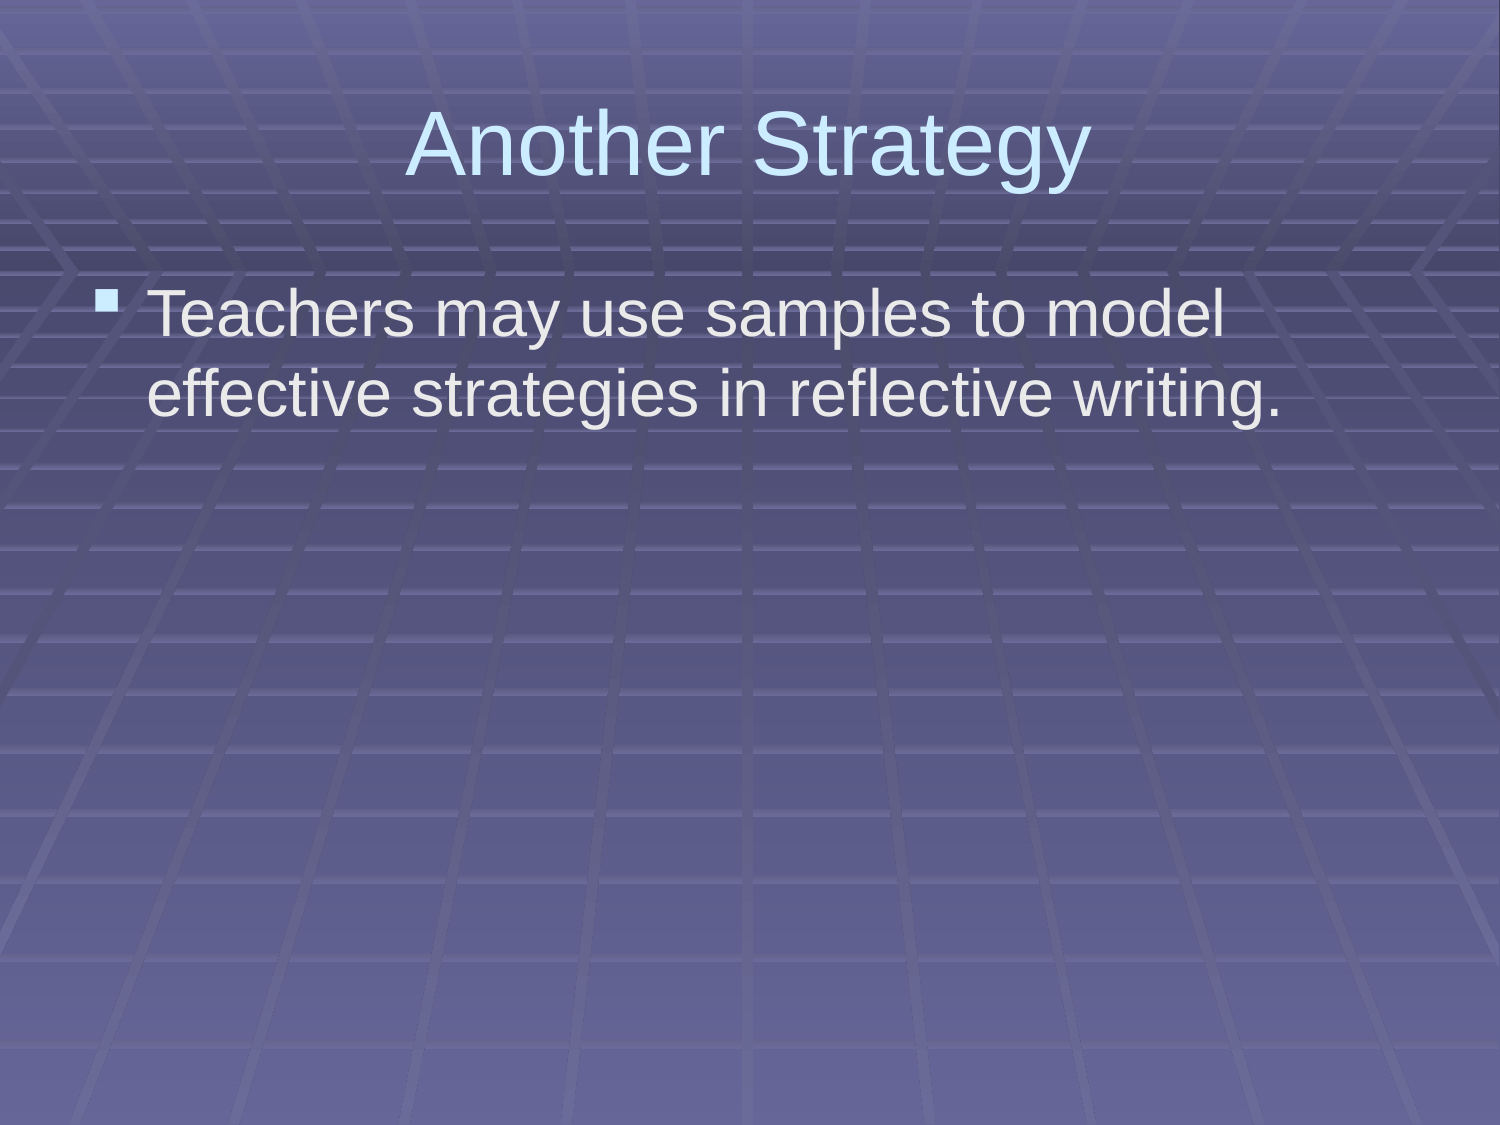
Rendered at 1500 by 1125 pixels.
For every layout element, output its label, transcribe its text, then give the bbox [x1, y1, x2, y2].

list Teachers may use samples to model effective strategies in reflective writing. [74, 261, 1425, 1001]
title Another Strategy [74, 44, 1425, 233]
